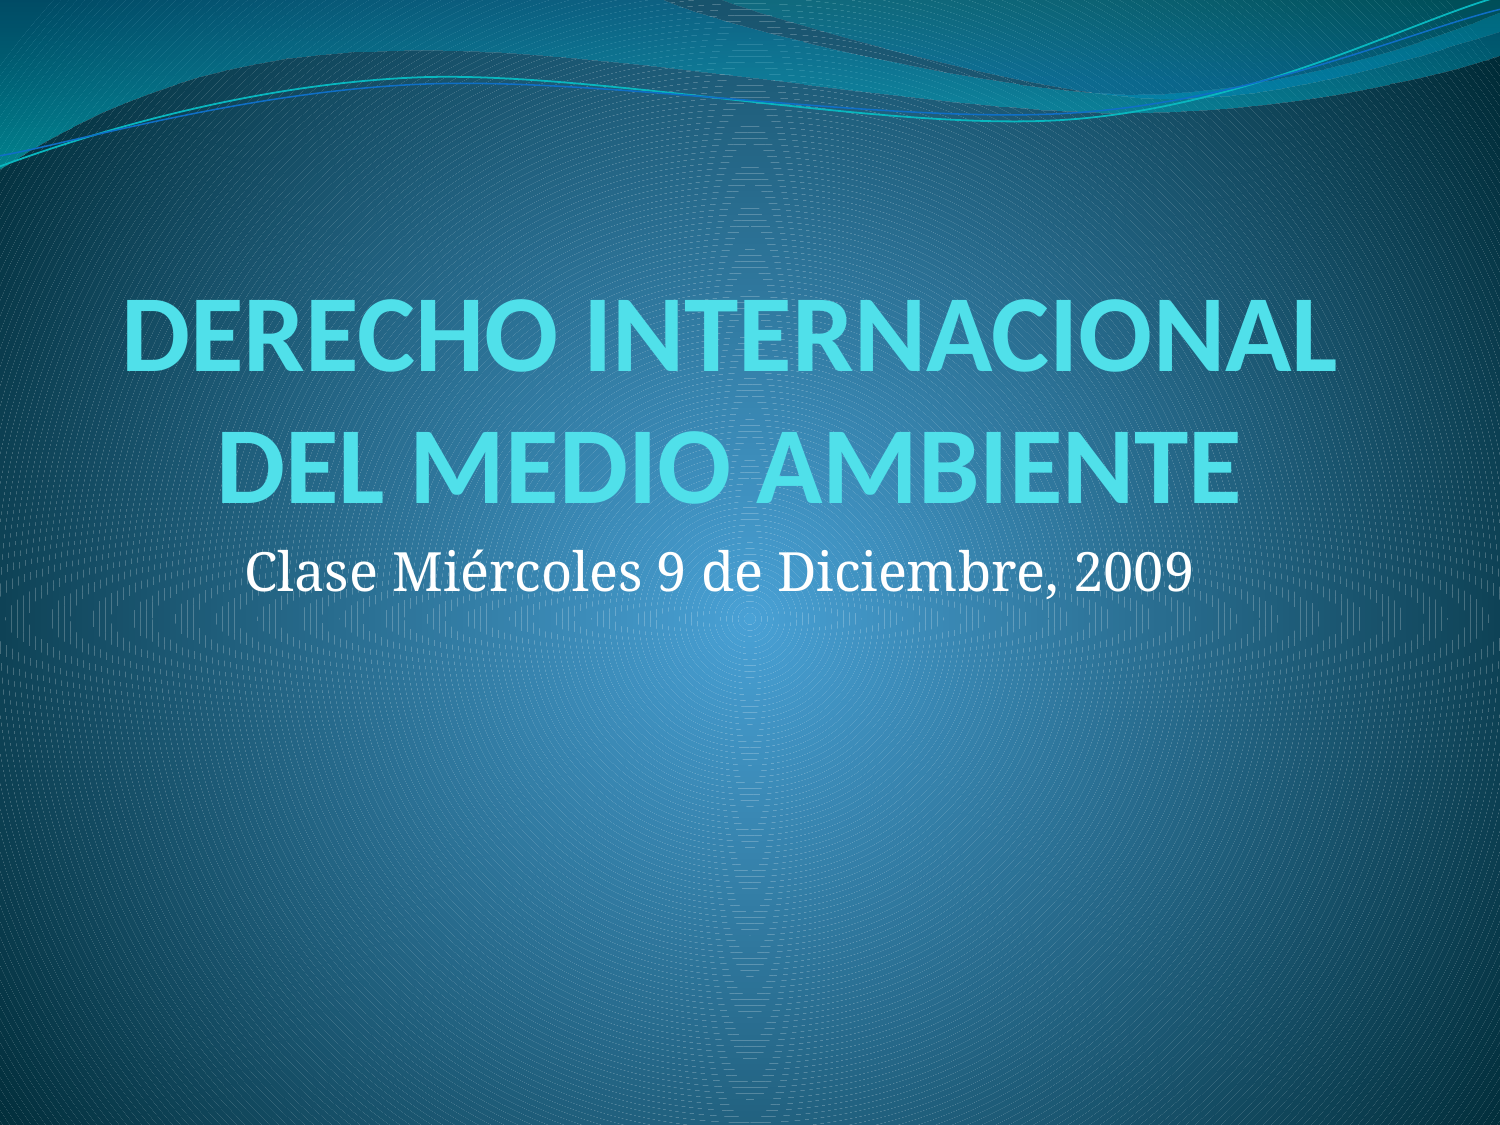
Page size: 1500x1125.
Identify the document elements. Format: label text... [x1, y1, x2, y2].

title DERECHO INTERNACIONAL DEL MEDIO AMBIENTE [87, 224, 1376, 525]
subtitle Clase Miércoles 9 de Diciembre, 2009 [87, 529, 1376, 818]
